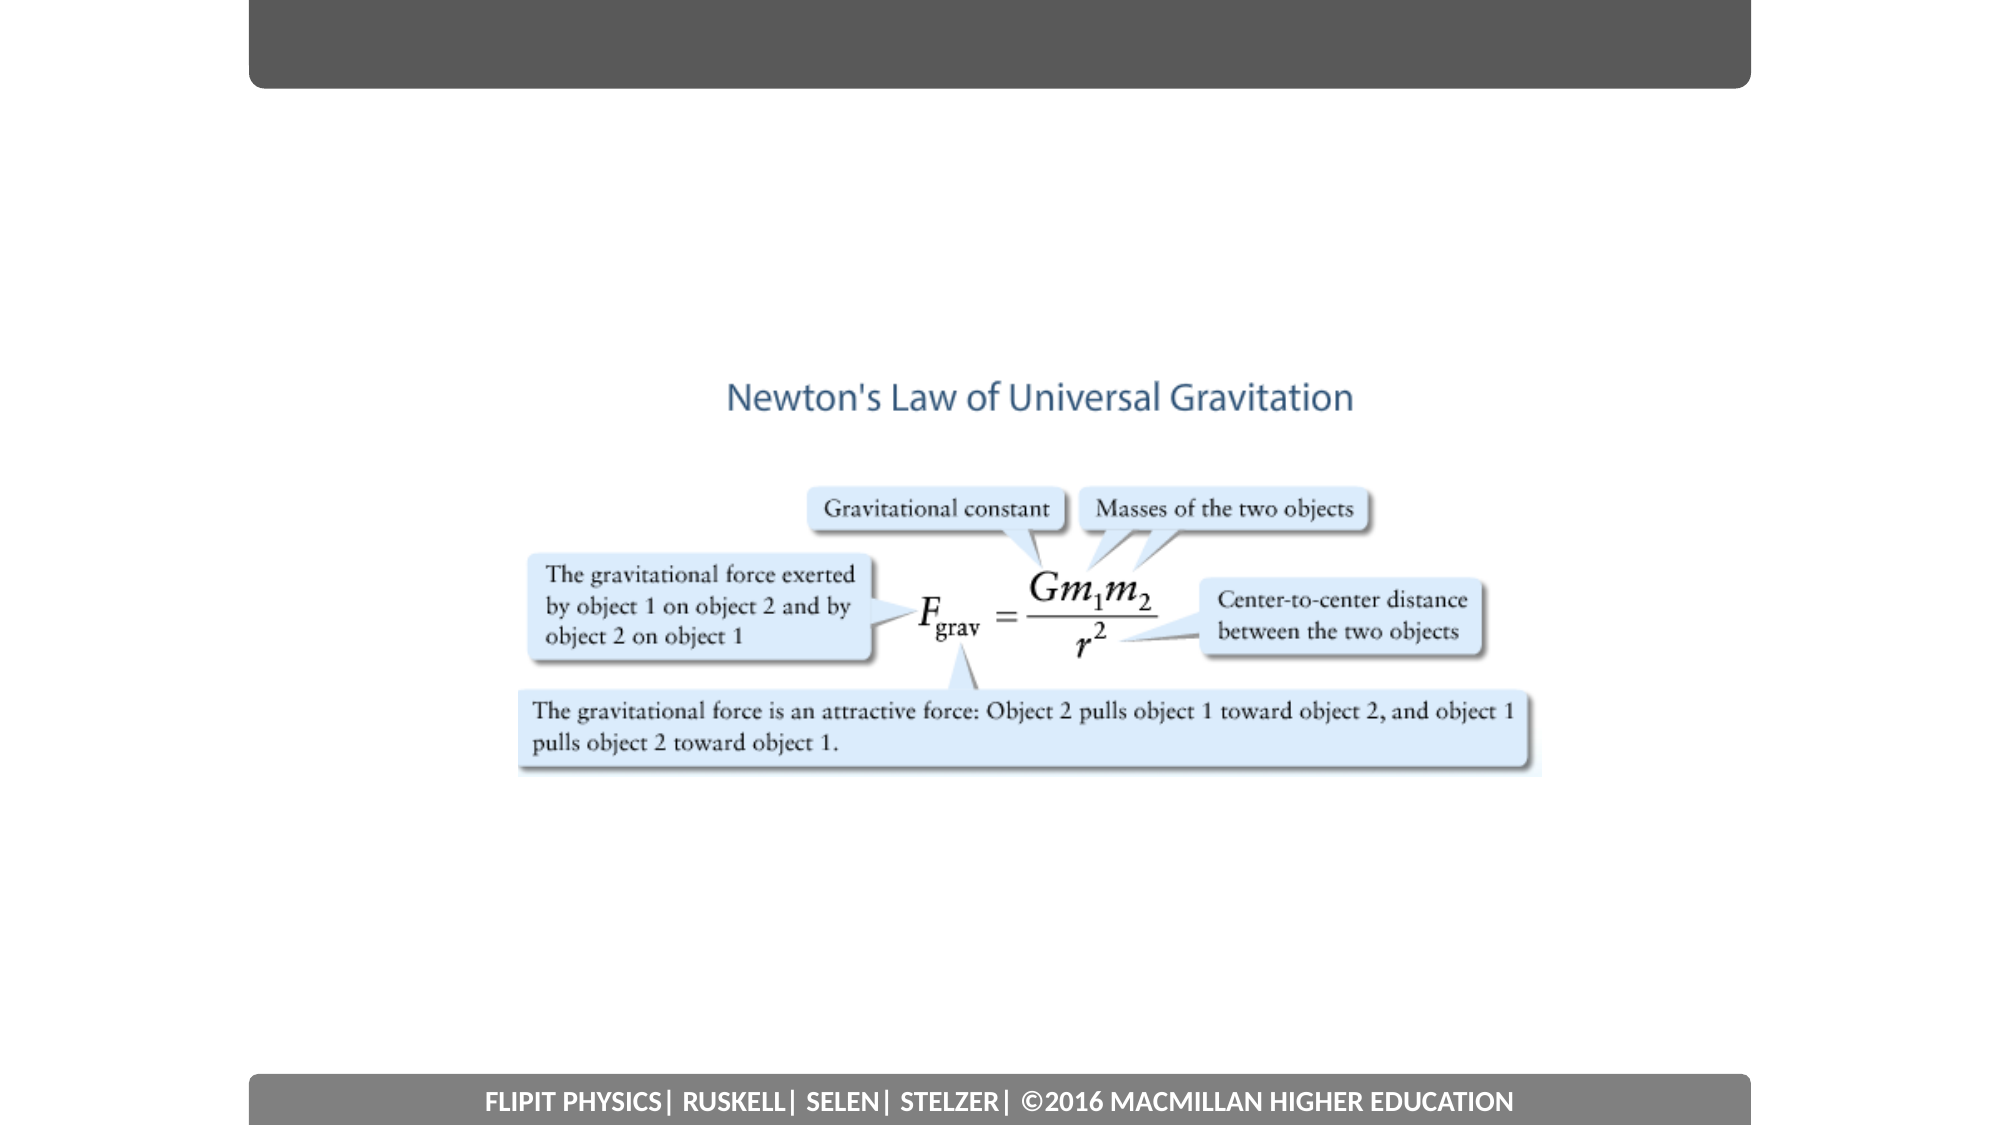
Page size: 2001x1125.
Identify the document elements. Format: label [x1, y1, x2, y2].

picture [518, 371, 1542, 777]
text_box [249, 1074, 1750, 1125]
text_box [248, 0, 1752, 89]
